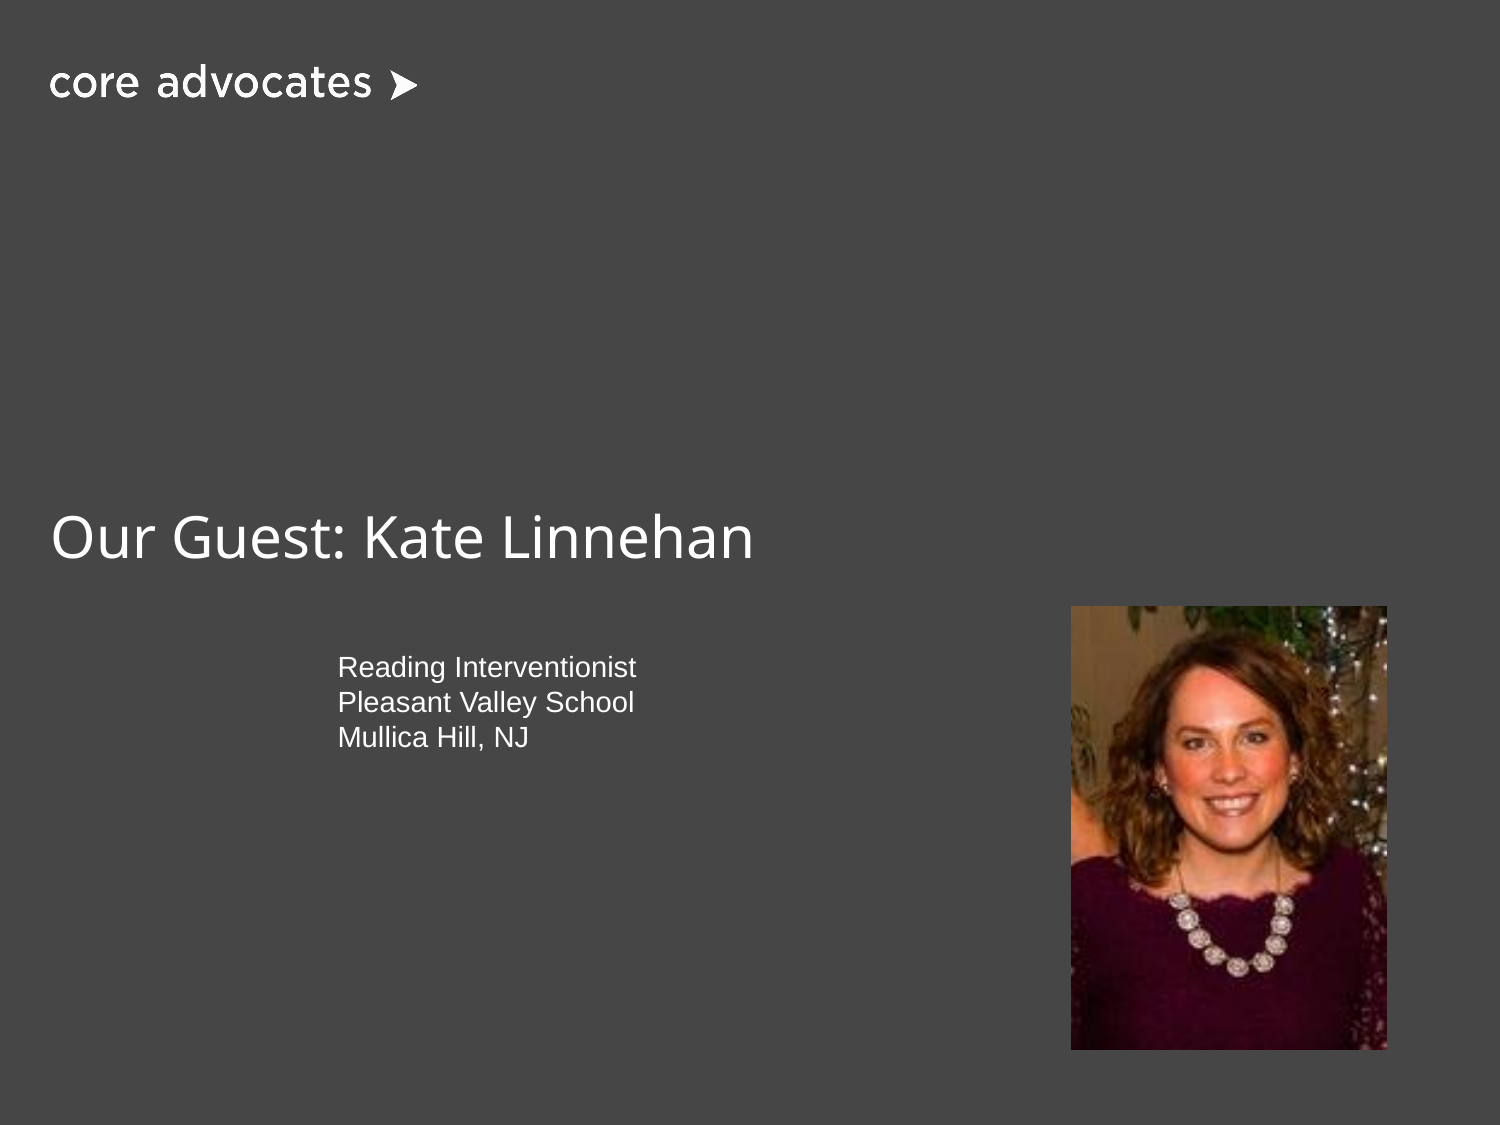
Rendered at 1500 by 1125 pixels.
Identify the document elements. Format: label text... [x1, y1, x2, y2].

picture [50, 64, 417, 100]
text_box Reading Interventionist Pleasant Valley School Mullica Hill, NJ [322, 632, 1066, 840]
title Our Guest: Kate Linnehan [35, 464, 1450, 607]
picture [1071, 606, 1388, 1050]
